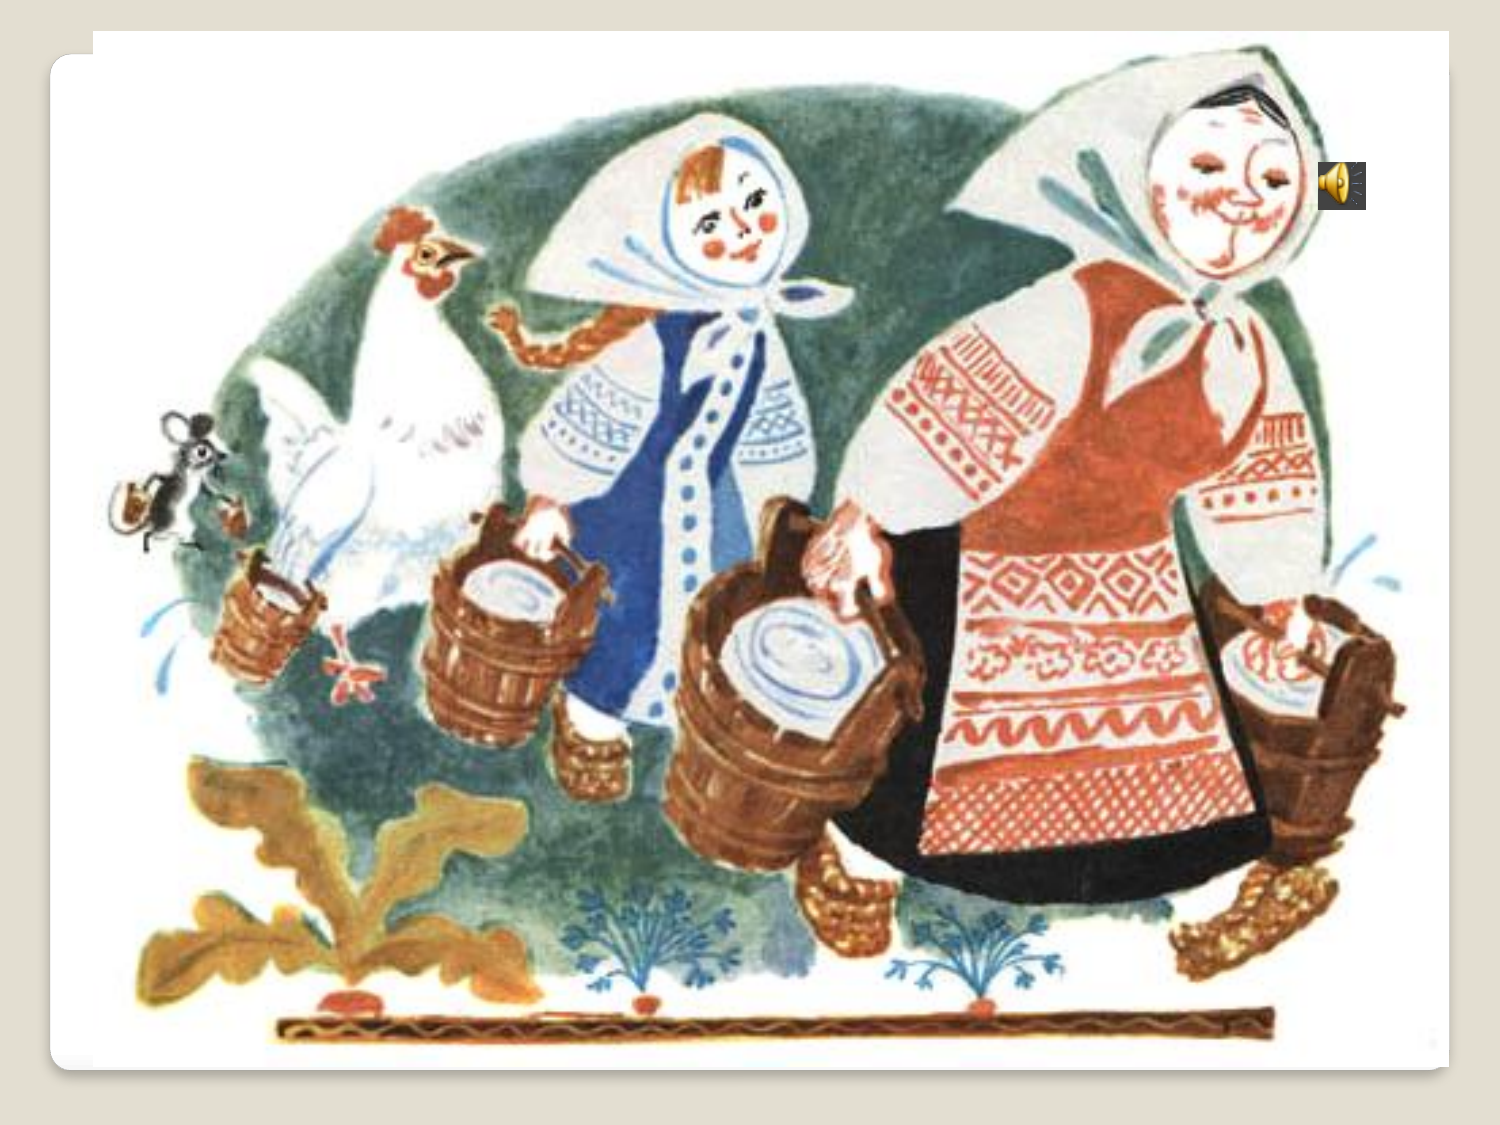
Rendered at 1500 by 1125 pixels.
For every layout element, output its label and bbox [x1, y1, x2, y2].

picture [93, 31, 1449, 1067]
